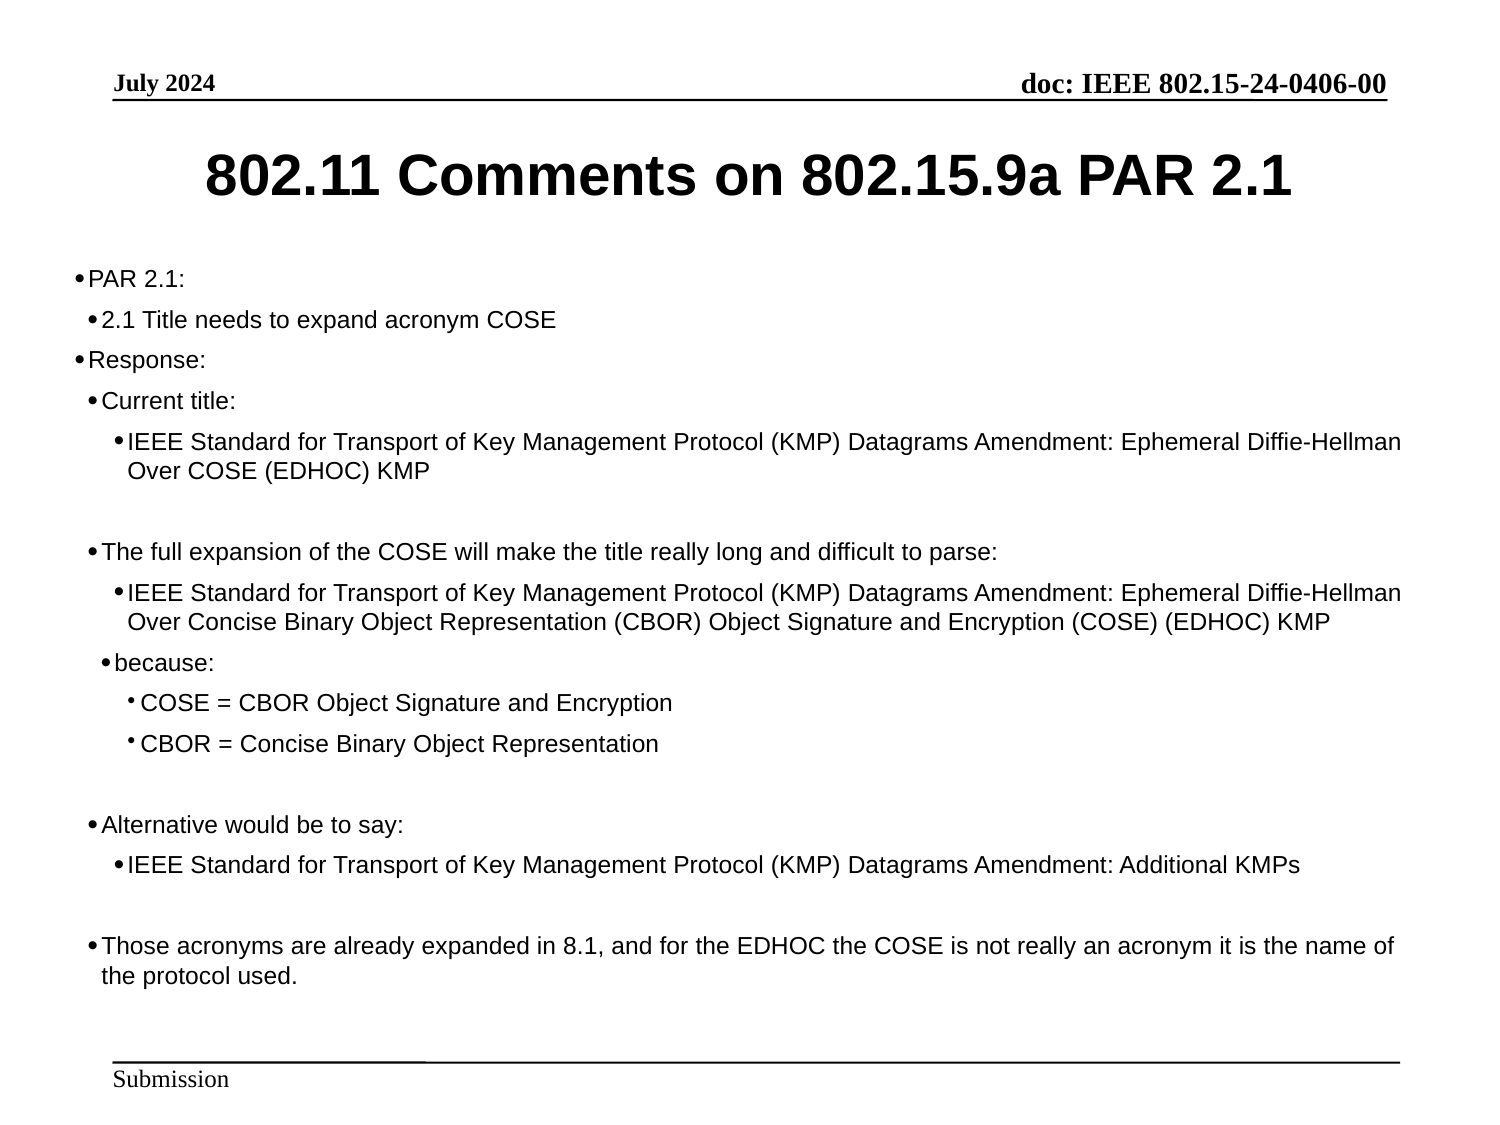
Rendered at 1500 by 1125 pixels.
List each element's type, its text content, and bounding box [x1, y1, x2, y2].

text_box PAR 2.1: 2.1 Title needs to expand acronym COSE Response: Current title: IEEE Standard for Transport of Key Management Protocol (KMP) Datagrams Amendment: Ephemeral Diffie-Hellman Over COSE (EDHOC) KMP The full expansion of the COSE will make the title really long and difficult to parse: IEEE Standard for Transport of Key Management Protocol (KMP) Datagrams Amendment: Ephemeral Diffie-Hellman Over Concise Binary Object Representation (CBOR) Object Signature and Encryption (COSE) (EDHOC) KMP because: COSE = CBOR Object Signature and Encryption CBOR = Concise Binary Object Representation Alternative would be to say: IEEE Standard for Transport of Key Management Protocol (KMP) Datagrams Amendment: Additional KMPs Those acronyms are already expanded in 8.1, and for the EDHOC the COSE is not really an acronym it is the name of the protocol used. [74, 263, 1425, 1028]
text_box 802.11 Comments on 802.15.9a PAR 2.1 [74, 112, 1425, 233]
